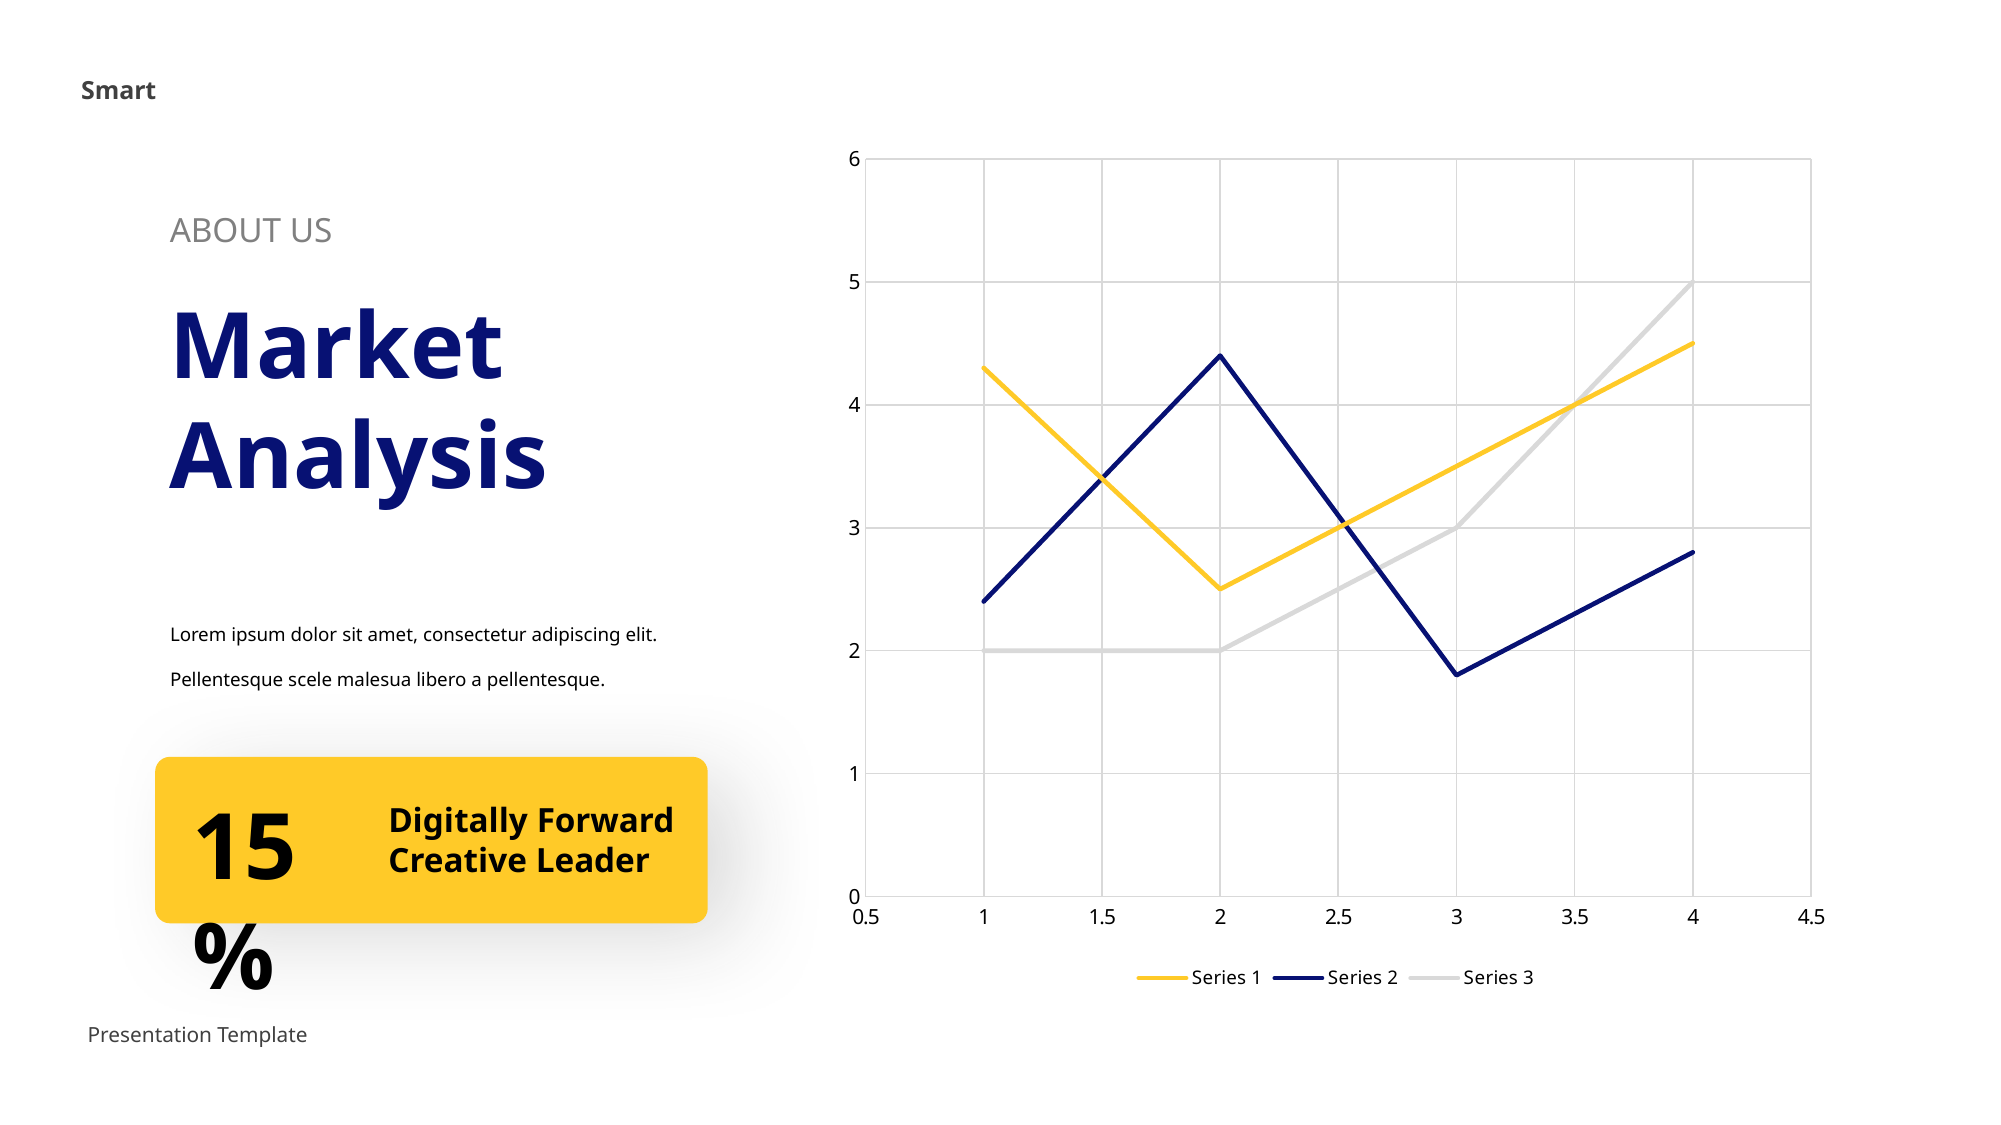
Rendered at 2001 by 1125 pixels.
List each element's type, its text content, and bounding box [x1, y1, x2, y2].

text_box 15% [177, 780, 395, 1016]
chart [828, 127, 1845, 998]
text_box Presentation Template [72, 1014, 323, 1055]
text_box Market Analysis [155, 279, 689, 515]
text_box ABOUT US [155, 201, 381, 257]
text_box [154, 755, 709, 925]
text_box Smart [66, 67, 172, 113]
text_box Digitally Forward Creative Leader [373, 791, 708, 886]
text_box Lorem ipsum dolor sit amet, consectetur adipiscing elit. Pellentesque scele malesua libero a pellentesque. [155, 592, 708, 698]
